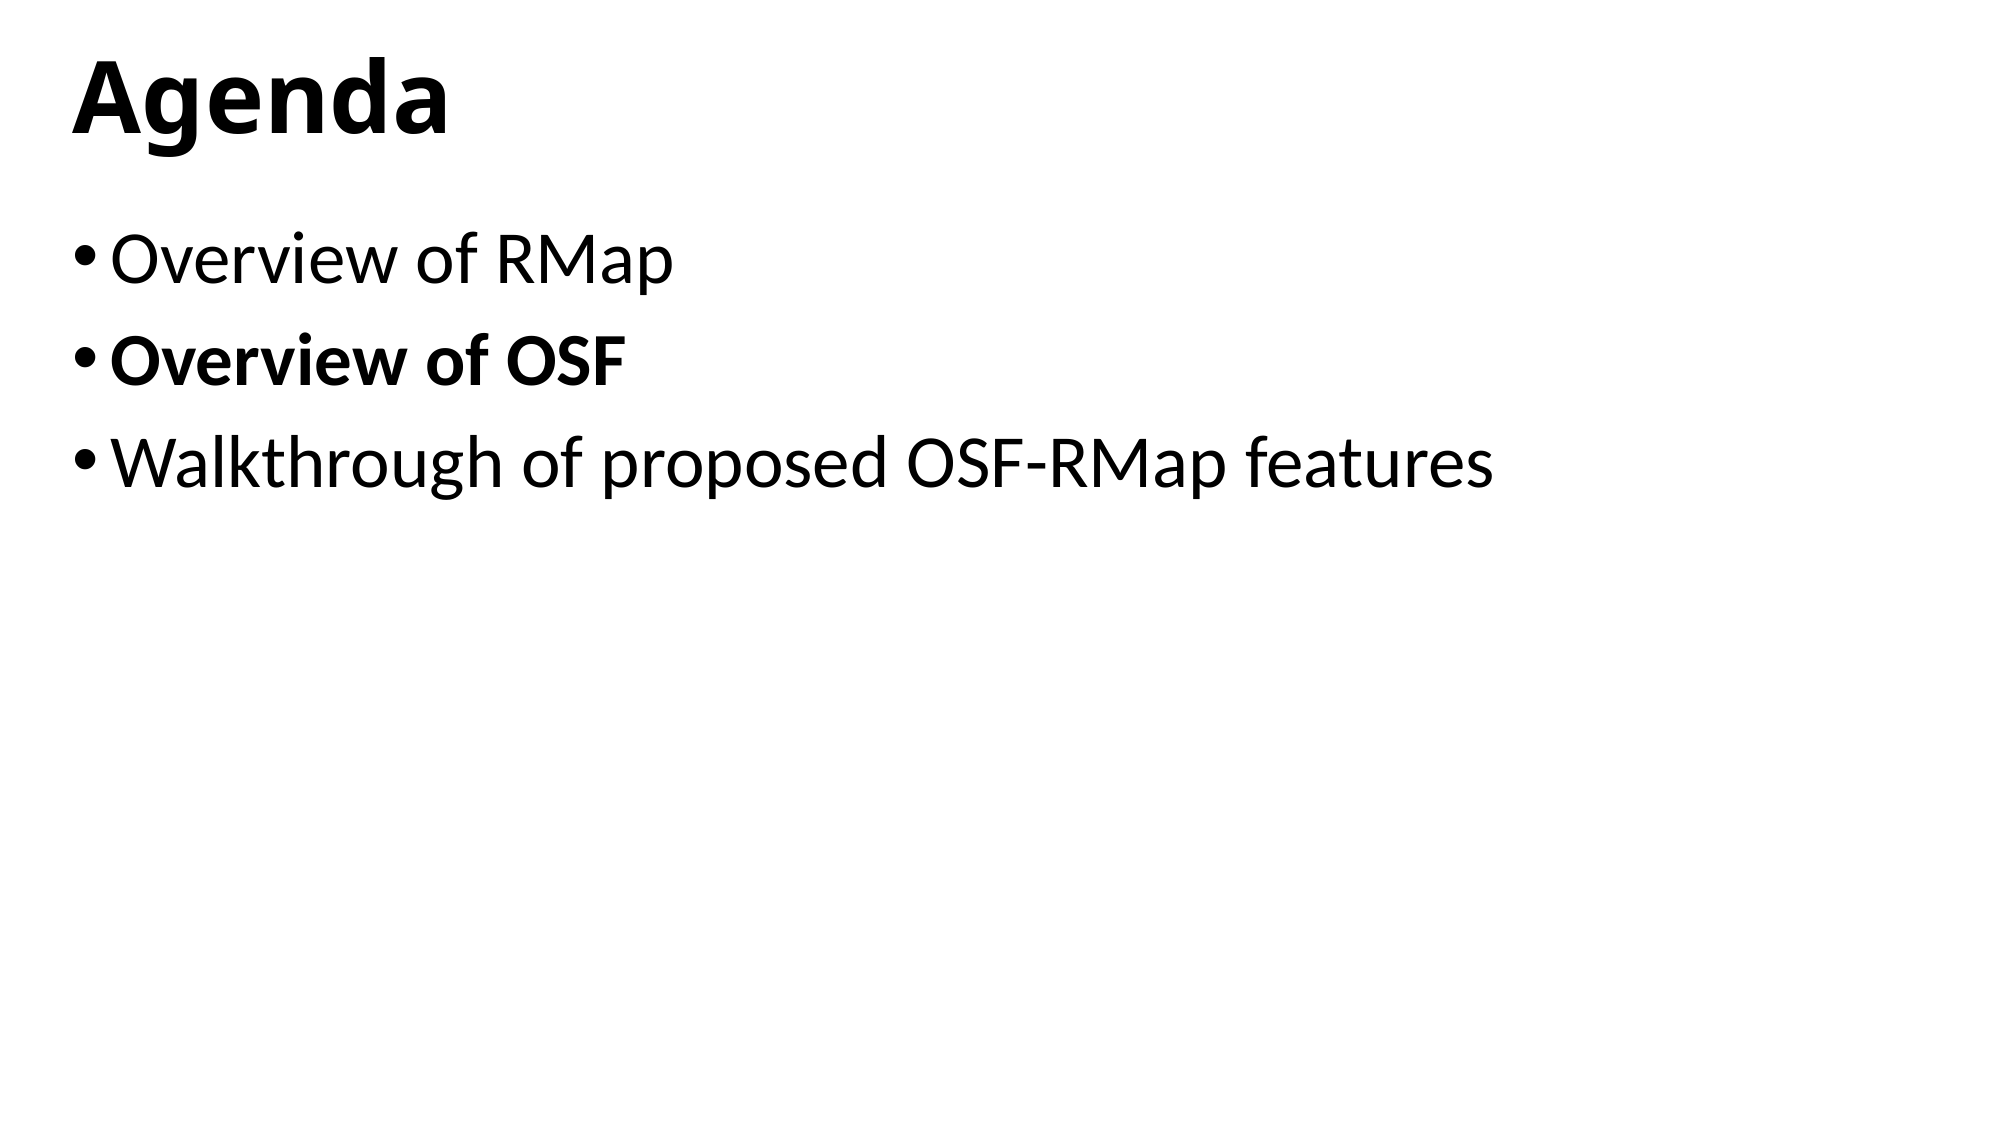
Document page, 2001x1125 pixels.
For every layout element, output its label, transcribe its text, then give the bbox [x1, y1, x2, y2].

title Agenda [57, 26, 1948, 177]
list Overview of RMap Overview of OSF Walkthrough of proposed OSF-RMap features [57, 211, 1948, 1017]
